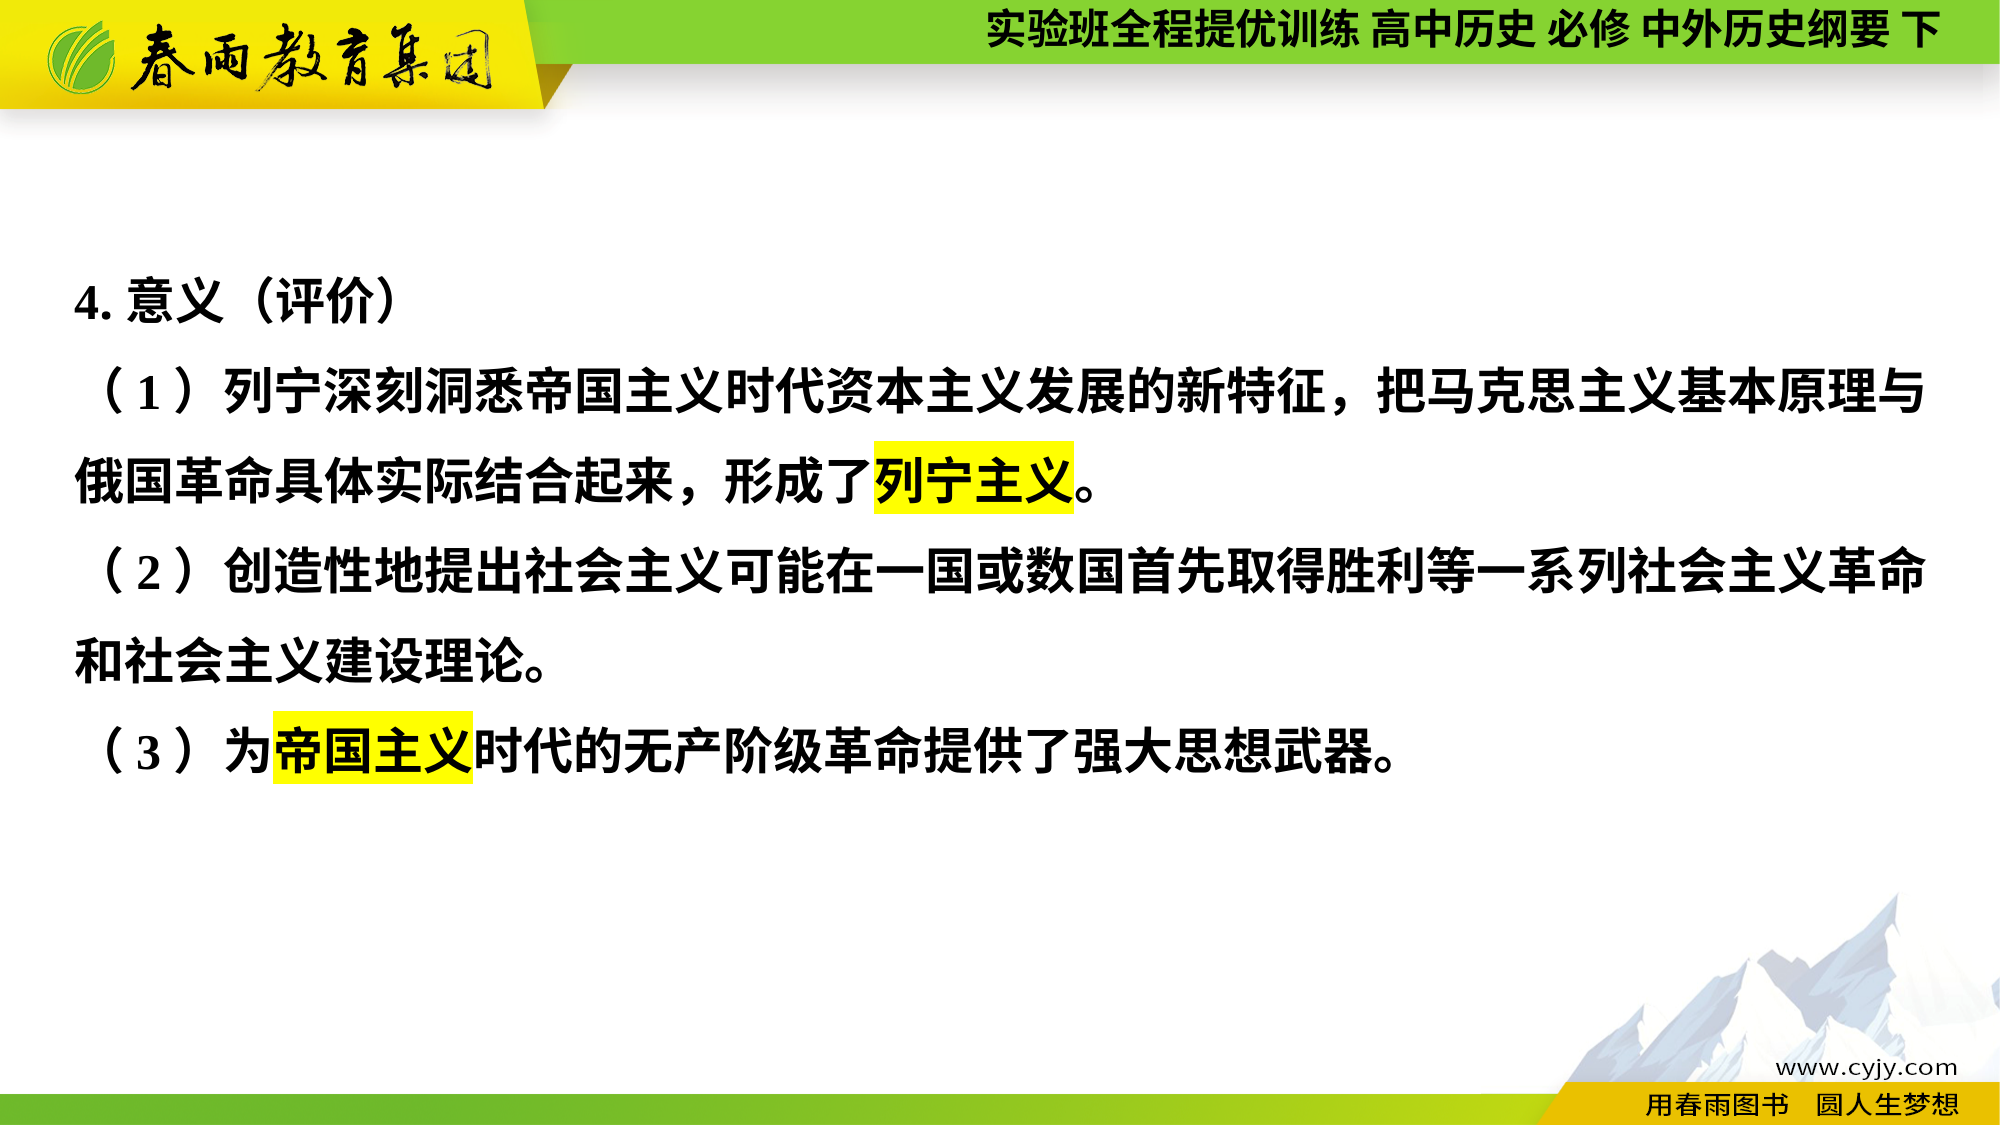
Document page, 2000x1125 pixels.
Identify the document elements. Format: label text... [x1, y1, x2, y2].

picture [0, 0, 2000, 1125]
list 4.意义（评价） （1）列宁深刻洞悉帝国主义时代资本主义发展的新特征，把马克思主义基本原理与俄国革命具体实际结合起来，形成了列宁主义。 （2）创造性地提出社会主义可能在一国或数国首先取得胜利等一系列社会主义革命和社会主义建设理论。 （3）为帝国主义时代的无产阶级革命提供了强大思想武器。 [59, 231, 1944, 781]
